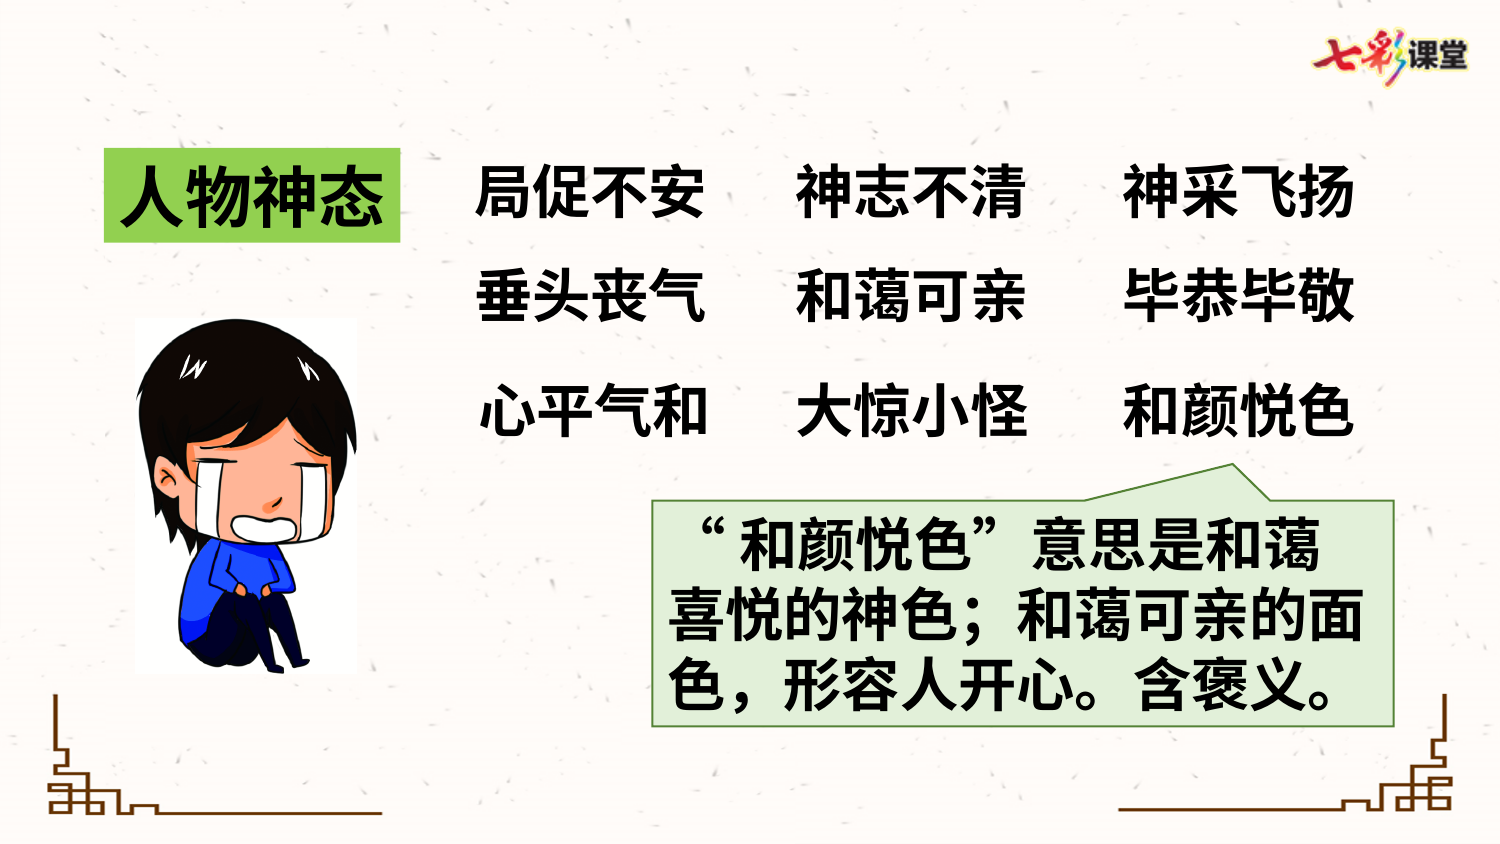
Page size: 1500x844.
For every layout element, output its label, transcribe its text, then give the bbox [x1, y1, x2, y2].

text_box “和颜悦色”意思是和蔼喜悦的神色；和蔼可亲的面色，形容人开心。含褒义。 [651, 462, 1395, 728]
text_box 大惊小怪 [780, 366, 1044, 452]
text_box 和蔼可亲 [780, 251, 1044, 337]
text_box 和颜悦色 [1108, 366, 1371, 452]
text_box 神采飞扬 [1108, 147, 1371, 233]
text_box 毕恭毕敬 [1108, 251, 1371, 337]
text_box 心平气和 [463, 366, 726, 452]
text_box 局促不安 [459, 147, 723, 233]
picture [0, 0, 1500, 844]
text_box 人物神态 [103, 147, 401, 243]
text_box 垂头丧气 [459, 251, 723, 337]
text_box 神志不清 [780, 147, 1044, 233]
